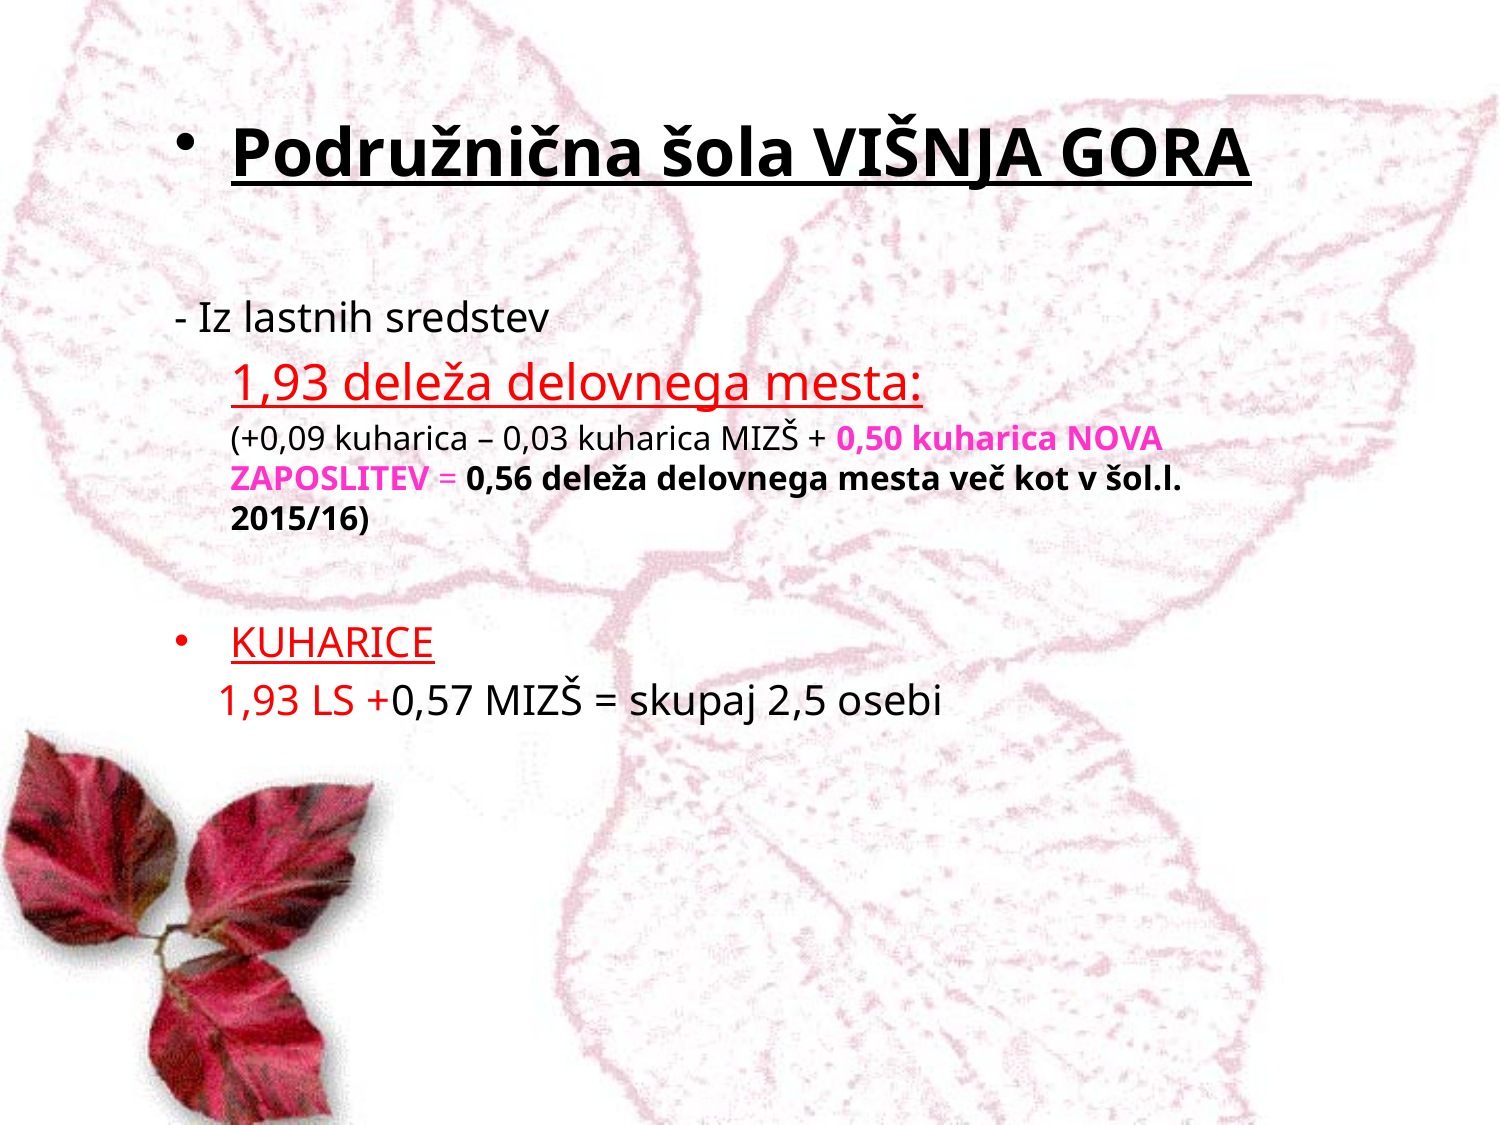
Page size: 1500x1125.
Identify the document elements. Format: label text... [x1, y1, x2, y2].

list Podružnična šola VIŠNJA GORA - Iz lastnih sredstev 1,93 deleža delovnega mesta: (+0,09 kuharica – 0,03 kuharica MIZŠ + 0,50 kuharica NOVA ZAPOSLITEV = 0,56 deleža delovnega mesta več kot v šol.l. 2015/16) KUHARICE 1,93 LS +0,57 MIZŠ = skupaj 2,5 osebi [159, 101, 1276, 1001]
picture [0, 0, 1500, 1125]
